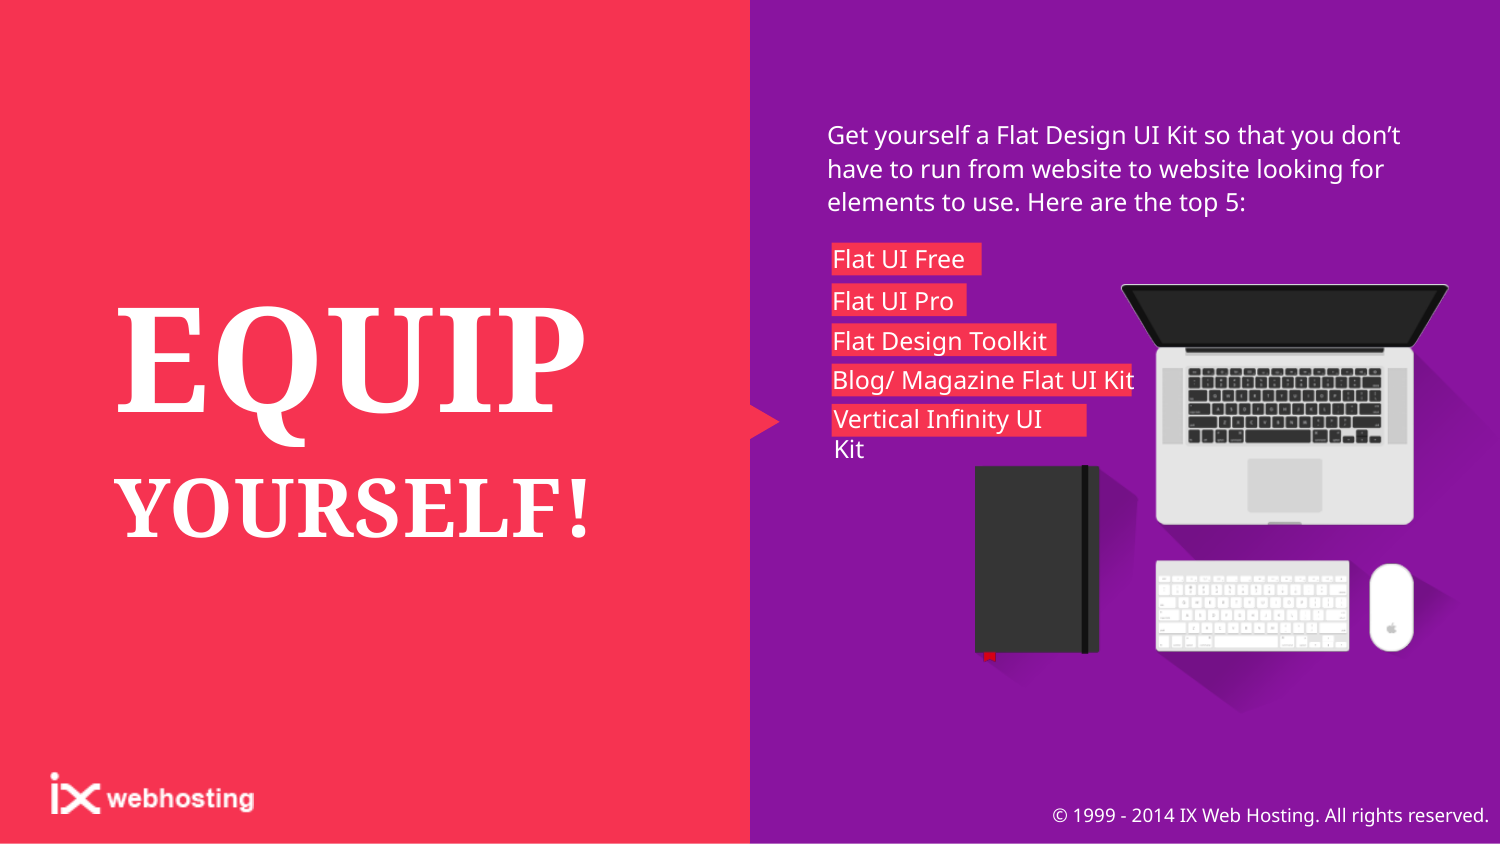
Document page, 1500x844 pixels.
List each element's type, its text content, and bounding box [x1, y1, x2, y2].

text_box © 1999 - 2014 IX Web Hosting. All rights reserved. [1037, 796, 1500, 834]
text_box Flat UI Pro [817, 278, 992, 318]
picture [49, 771, 254, 815]
text_box Flat UI Free [817, 236, 981, 278]
text_box Blog/ Magazine Flat UI Kit [817, 357, 969, 402]
text_box Get yourself a Flat Design UI Kit so that you don’t have to run from website to website looking for elements to use. Here are the top 5: [812, 109, 1425, 224]
text_box [752, 403, 782, 441]
text_box [825, 232, 1238, 282]
text_box Flat Design Toolkit [817, 318, 969, 357]
text_box EQUIP YOURSELF! [99, 321, 650, 562]
text_box [752, 0, 1500, 844]
text_box Vertical Infinity UI Kit [818, 396, 969, 471]
text_box [0, 0, 752, 844]
picture [974, 284, 1500, 714]
